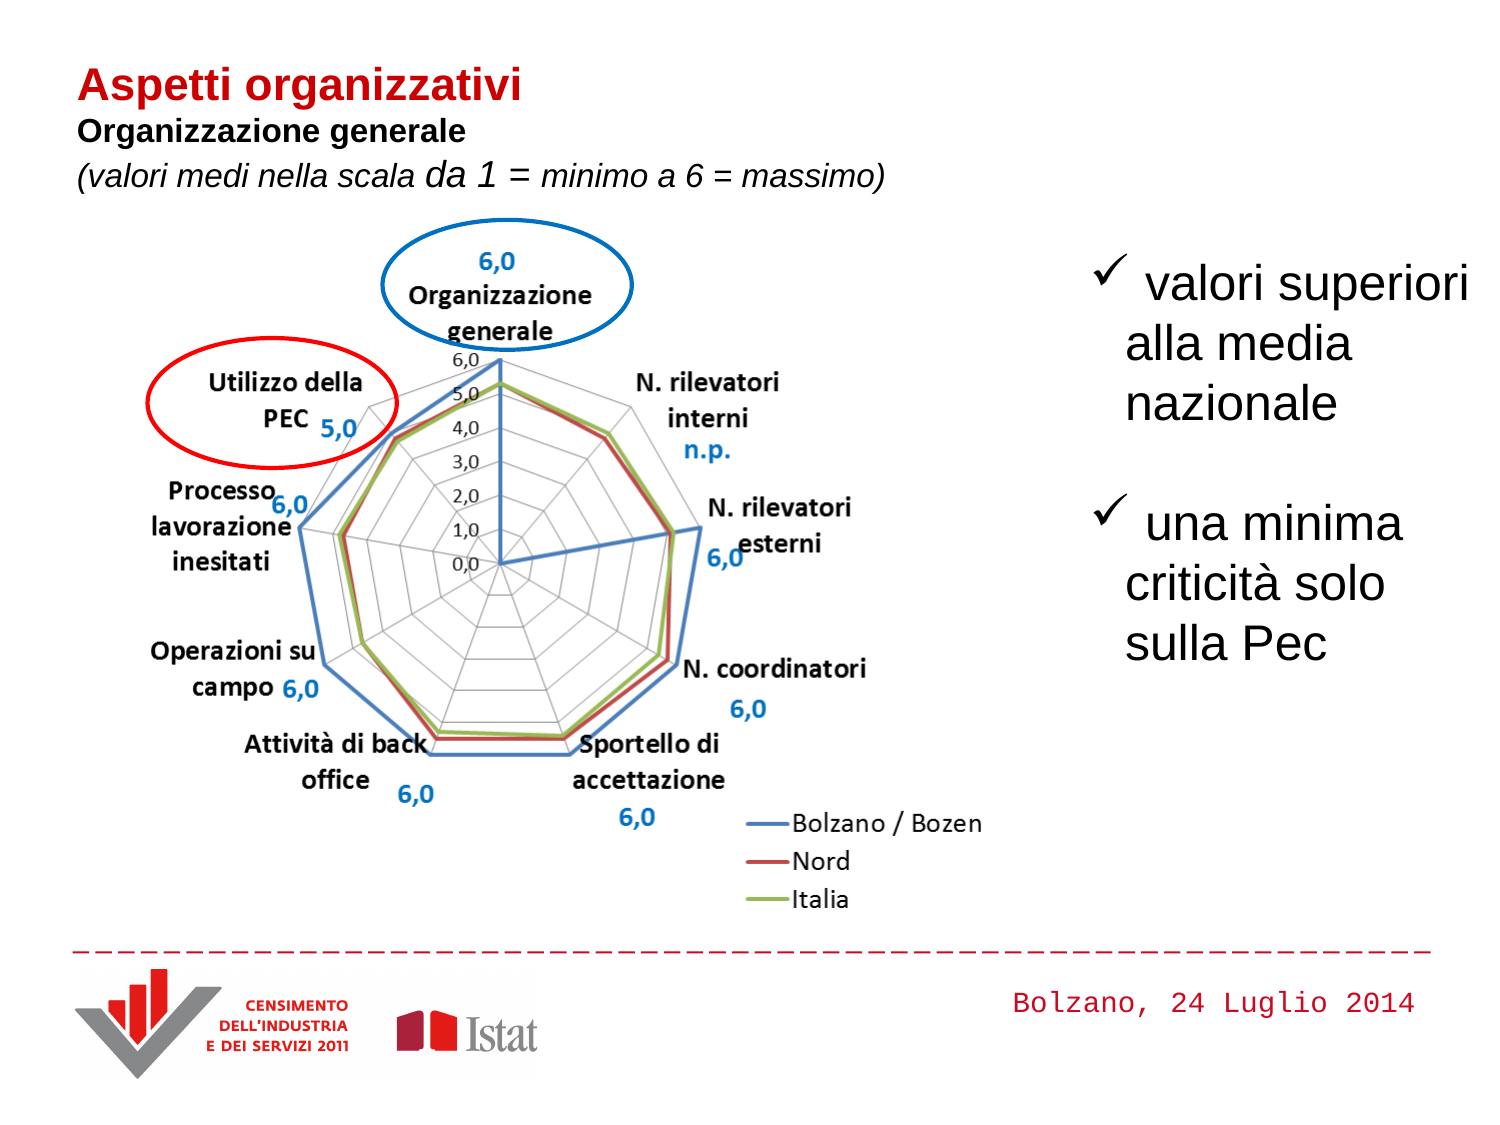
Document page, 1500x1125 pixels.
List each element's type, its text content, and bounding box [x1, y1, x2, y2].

text_box Bolzano, 24 Luglio 2014 [998, 976, 1471, 1026]
picture [74, 969, 538, 1082]
text_box [76, 172, 1436, 752]
text_box Aspetti organizzativi Organizzazione generale (valori medi nella scala da 1 = minimo a 6 = massimo) [76, 54, 1447, 243]
picture [86, 208, 1179, 918]
text_box valori superiori alla media nazionale una minima criticità solo sulla Pec [1183, 243, 1500, 679]
